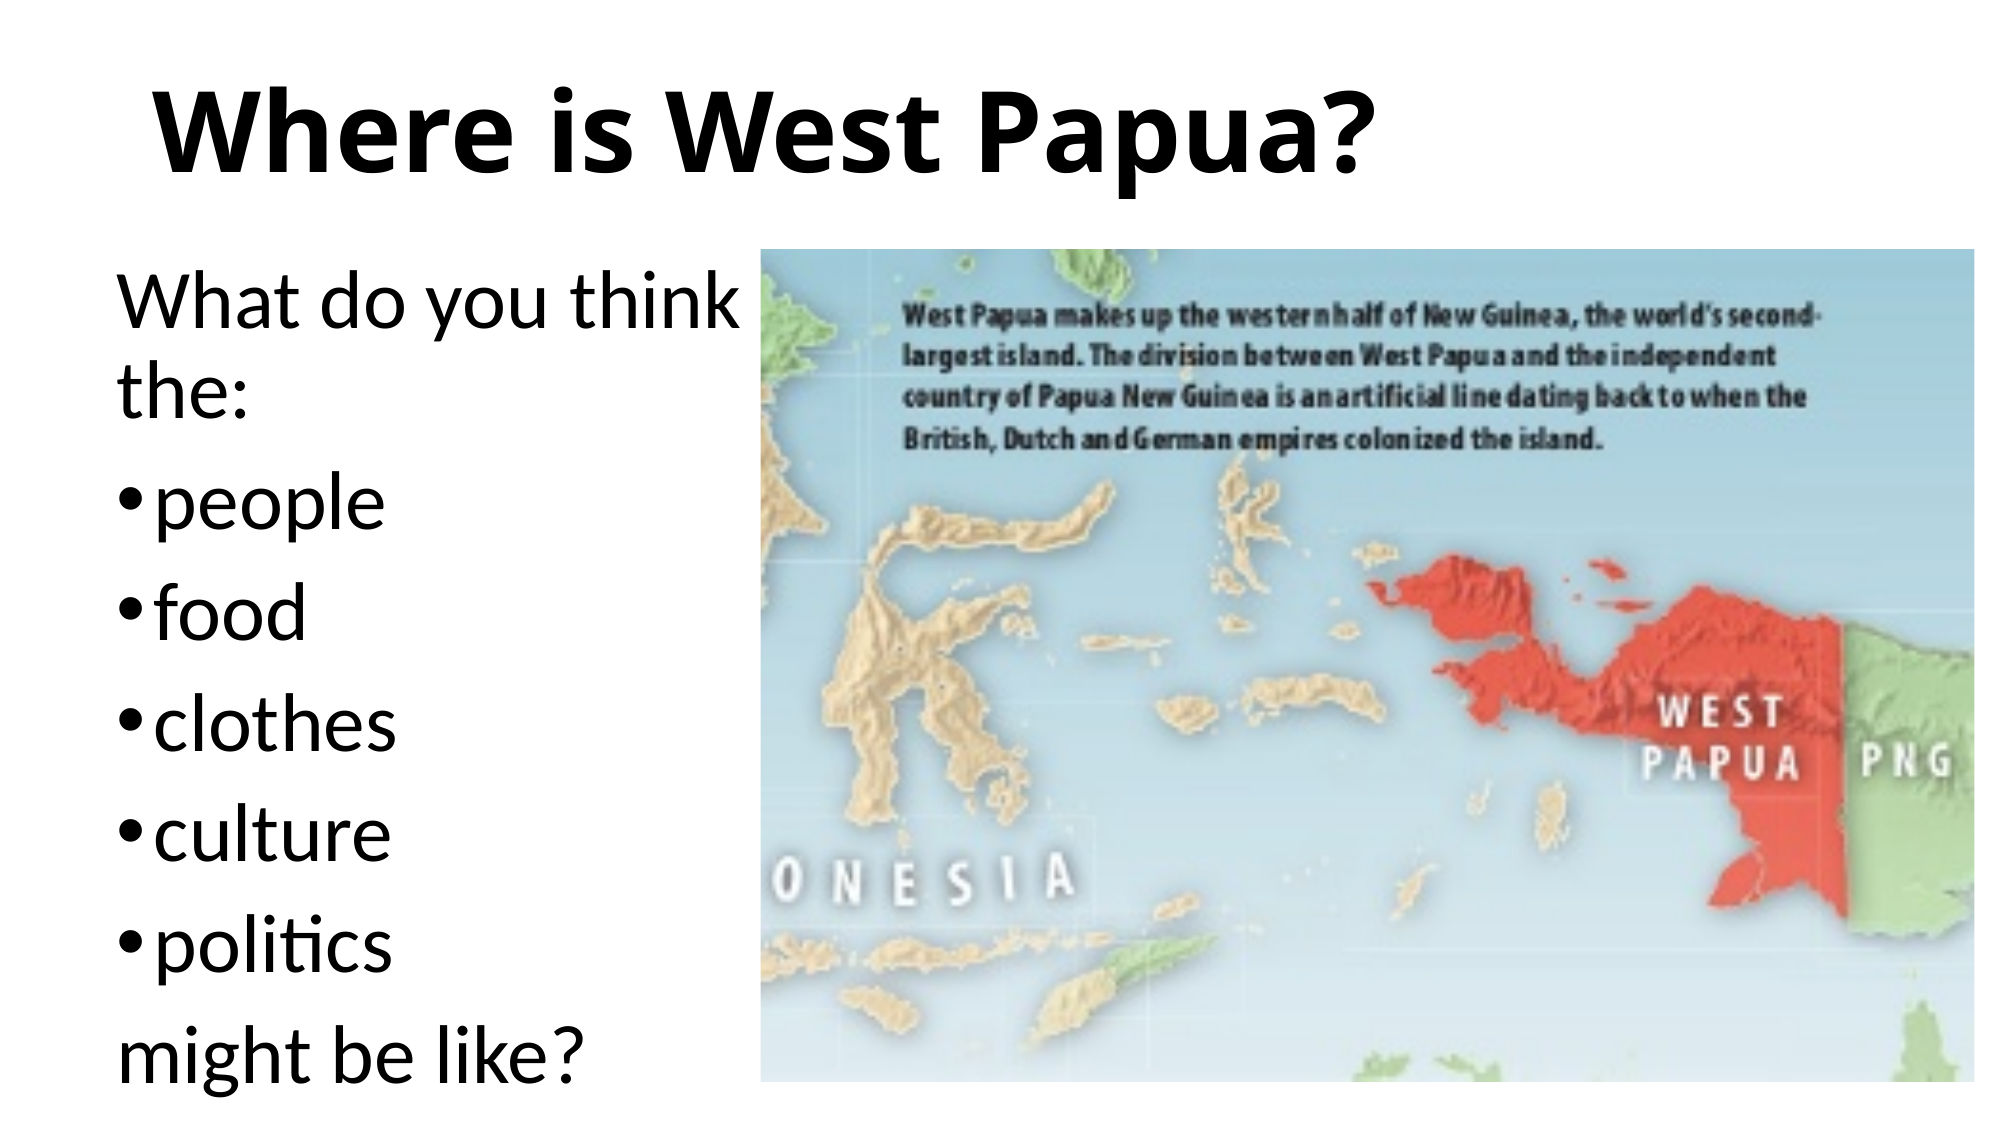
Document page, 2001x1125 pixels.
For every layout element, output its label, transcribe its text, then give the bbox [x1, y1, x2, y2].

picture [760, 249, 1975, 1082]
list What do you think the: people food clothes culture politics might be like? [101, 249, 760, 1014]
title Where is West Papua? [137, 59, 1863, 213]
